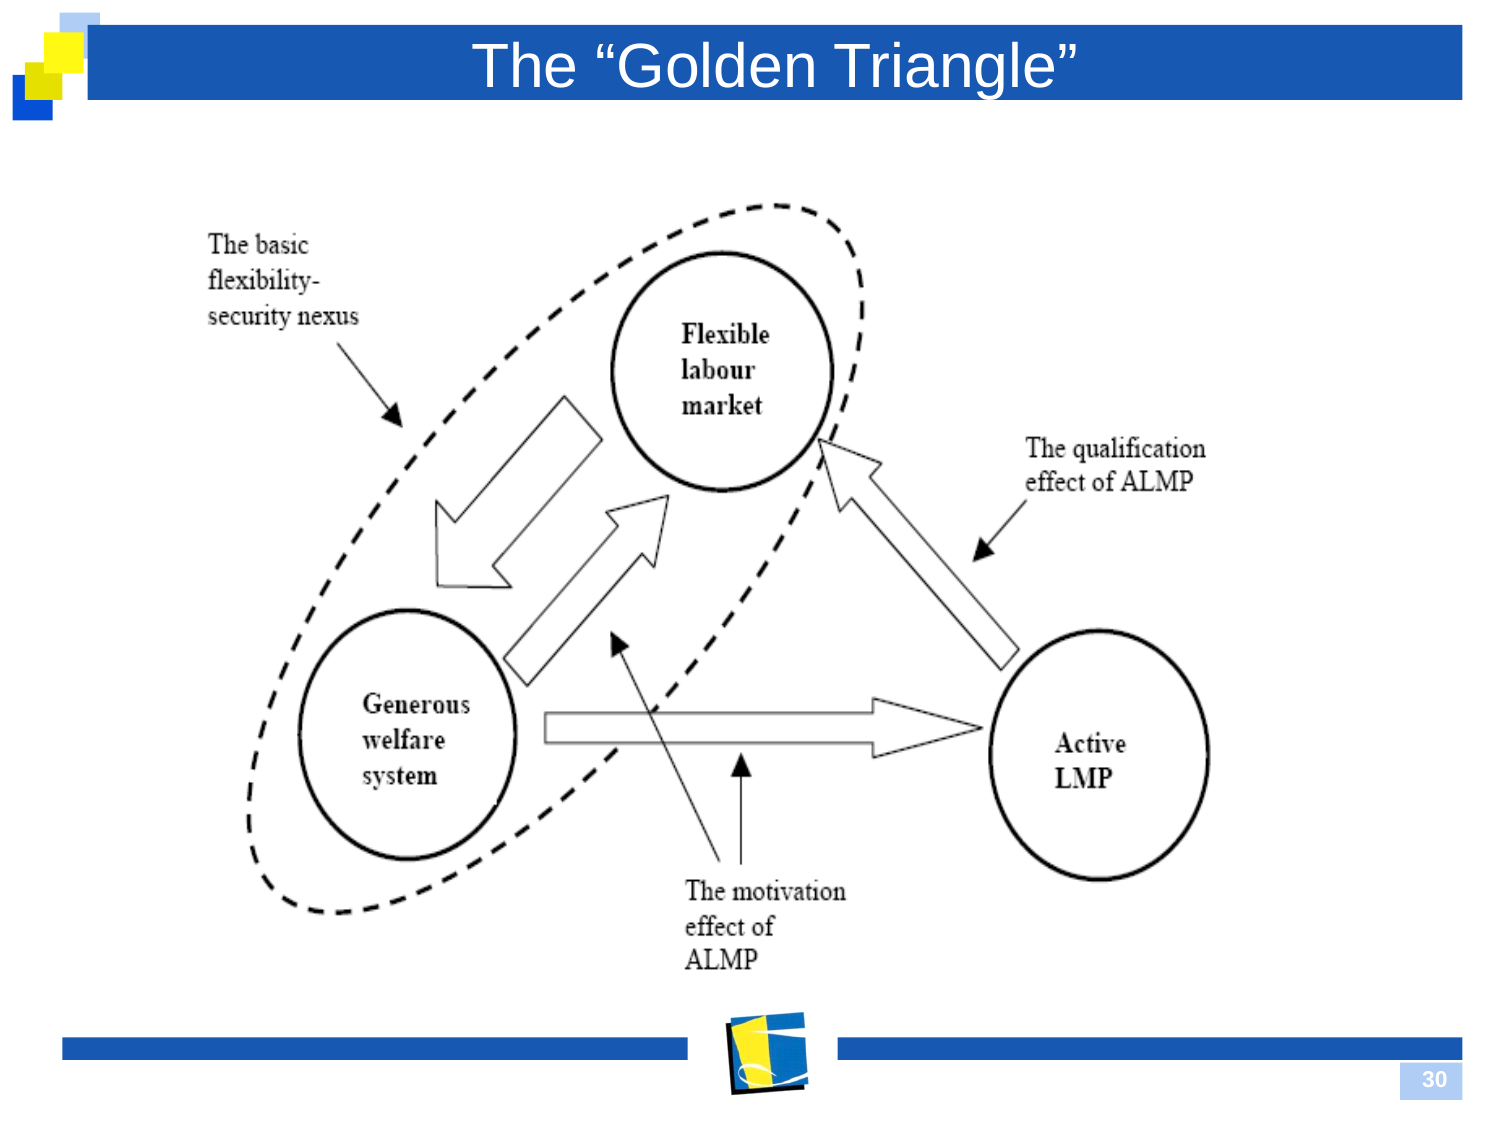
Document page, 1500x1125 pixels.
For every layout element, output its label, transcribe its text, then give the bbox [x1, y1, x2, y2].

picture [149, 142, 1363, 992]
title The “Golden Triangle” [87, 24, 1463, 101]
slide_number 30 [1399, 1062, 1463, 1101]
